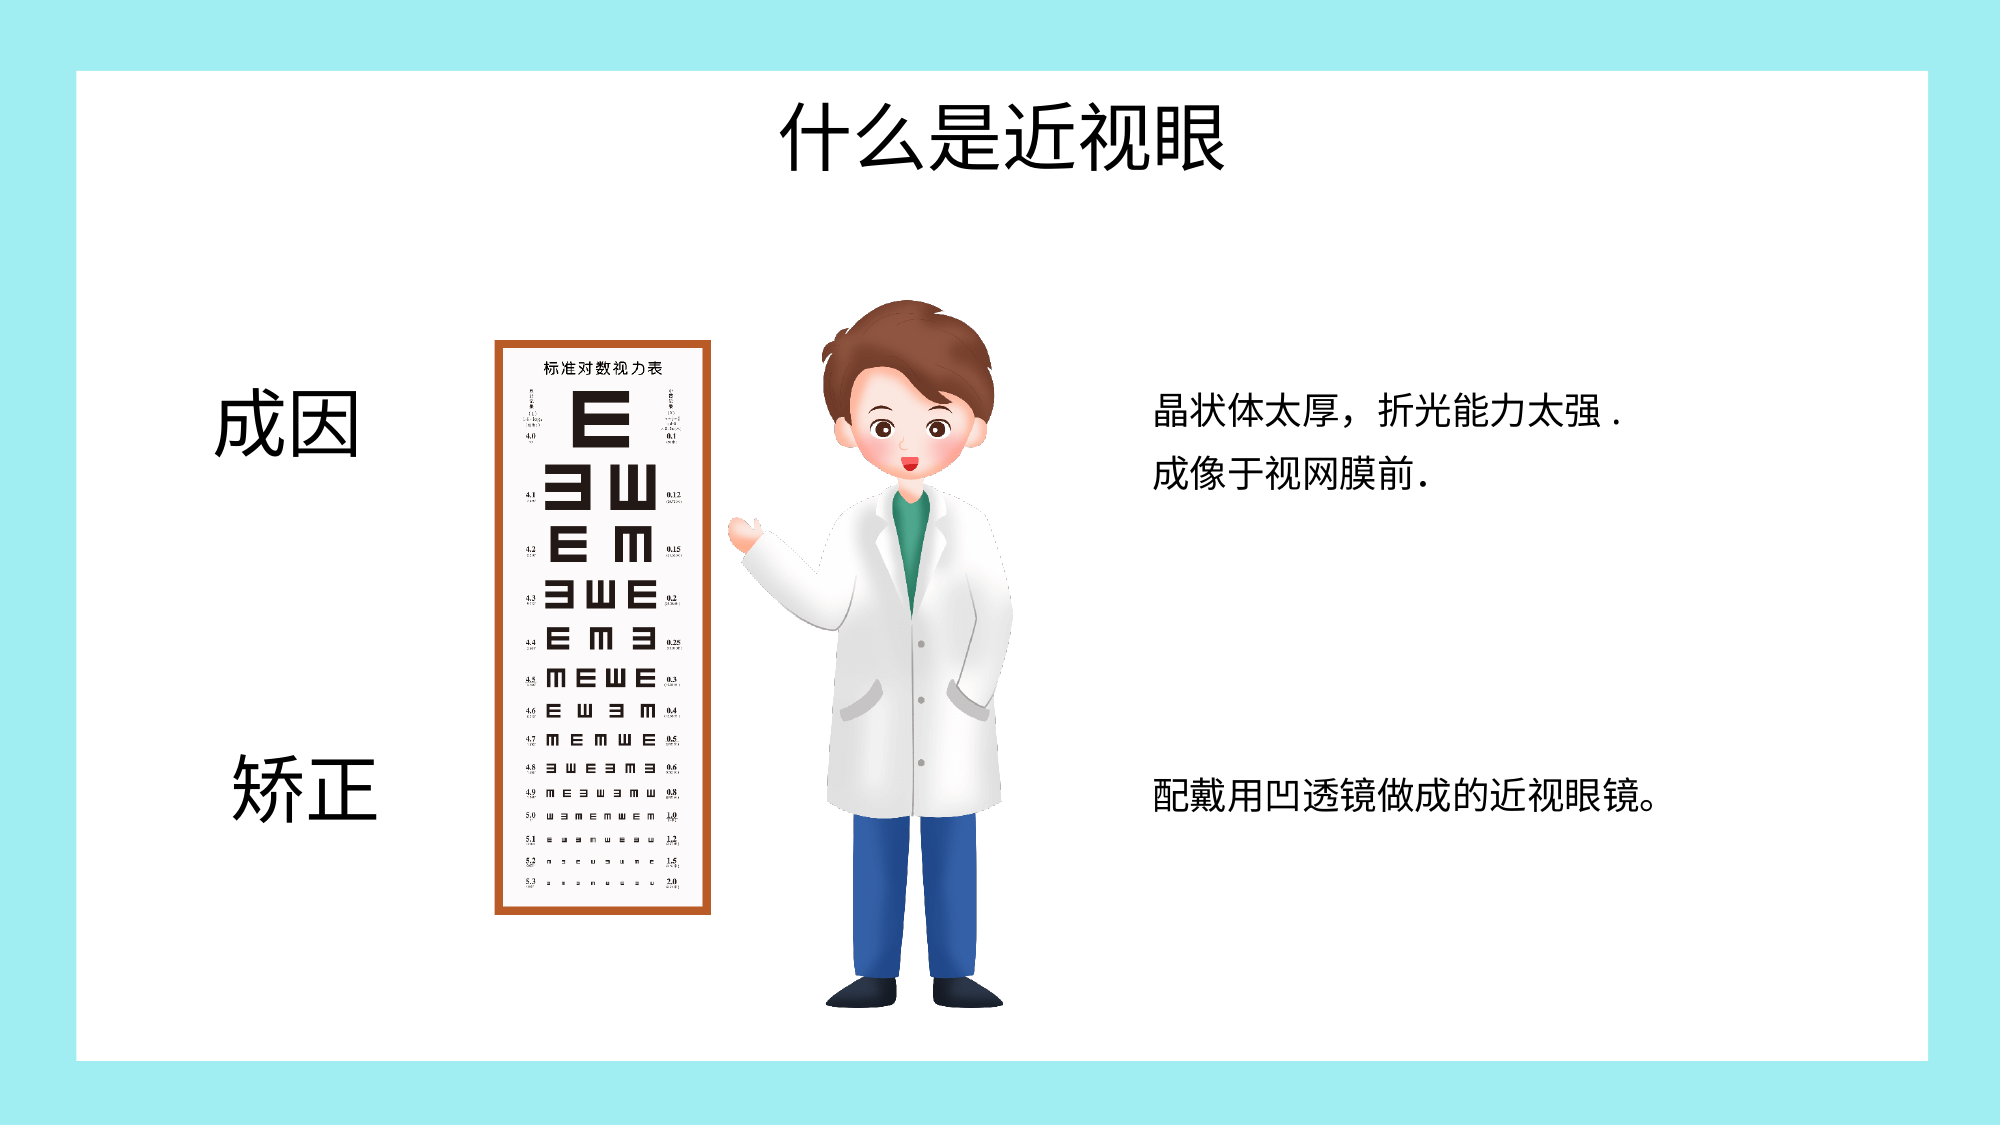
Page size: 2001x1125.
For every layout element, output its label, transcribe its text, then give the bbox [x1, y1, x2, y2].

picture [358, 235, 1166, 1043]
text_box 晶状体太厚，折光能力太强. 成像于视网膜前． [1171, 379, 1765, 503]
text_box 什么是近视眼 [763, 82, 1243, 188]
text_box 矫正 [215, 735, 353, 841]
text_box 配戴用凹透镜做成的近视眼镜。 [1171, 764, 1713, 825]
text_box 成因 [197, 368, 353, 474]
